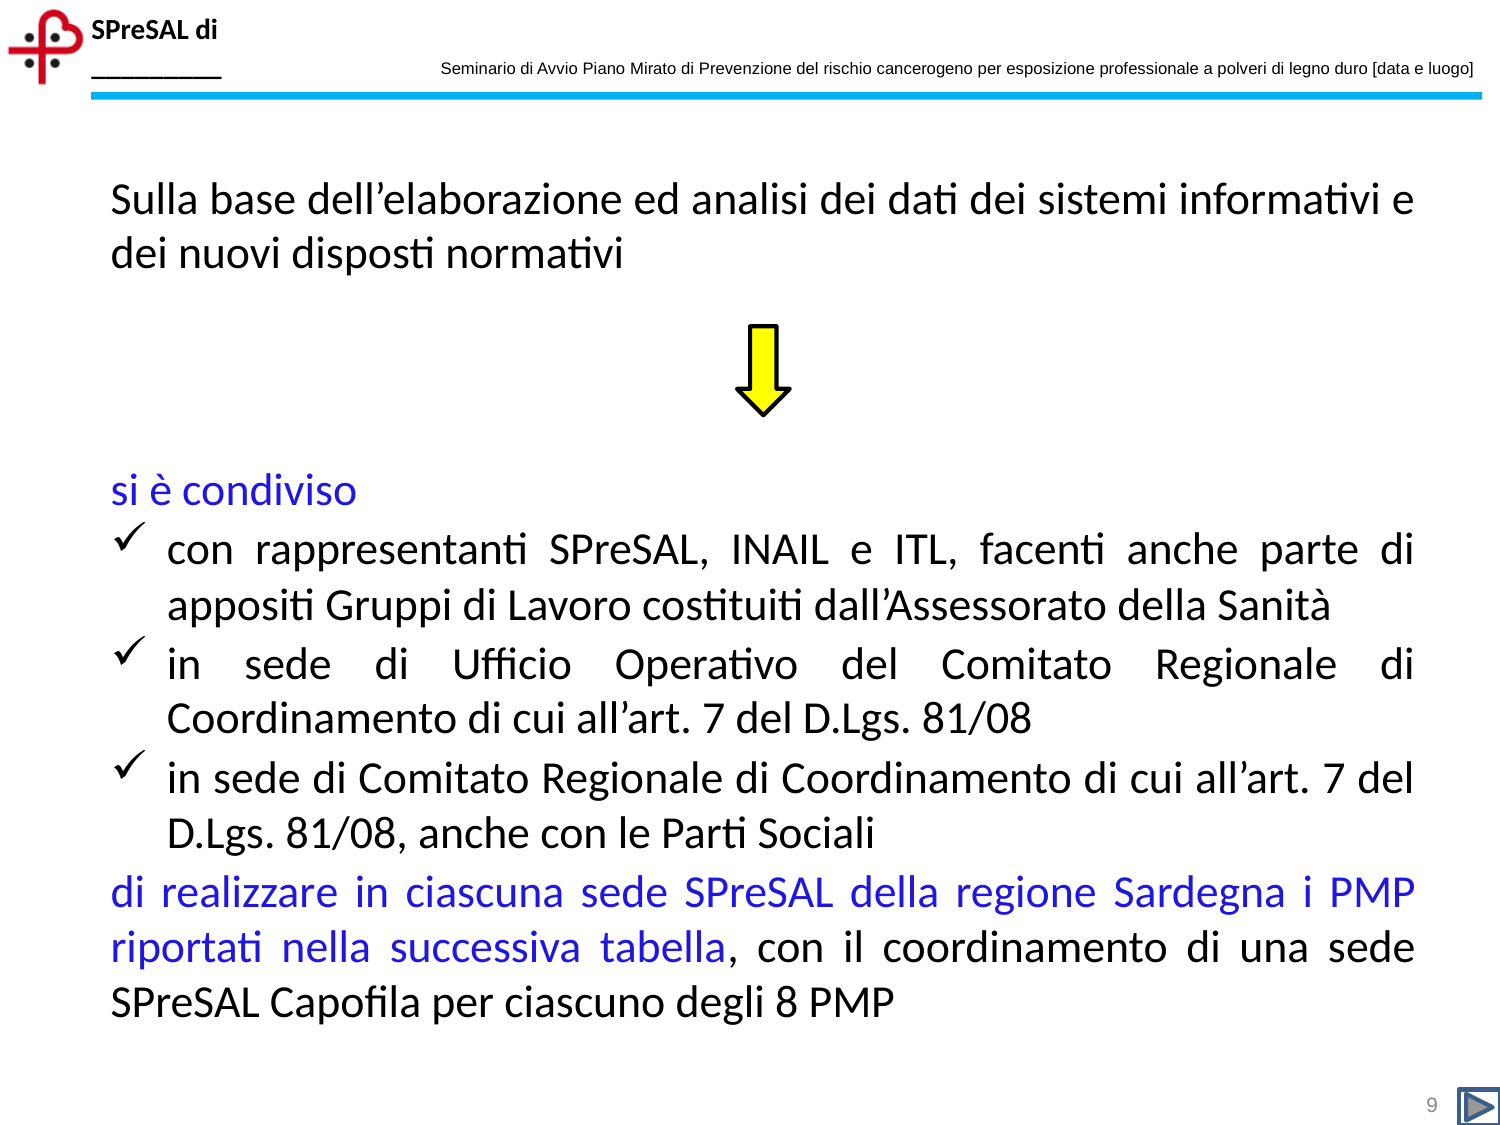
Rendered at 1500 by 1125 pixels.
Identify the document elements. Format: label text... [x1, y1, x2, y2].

text_box Sulla base dell’elaborazione ed analisi dei dati dei sistemi informativi e dei nuovi disposti normativi si è condiviso con rappresentanti SPreSAL, INAIL e ITL, facenti anche parte di appositi Gruppi di Lavoro costituiti dall’Assessorato della Sanità in sede di Ufficio Operativo del Comitato Regionale di Coordinamento di cui all’art. 7 del D.Lgs. 81/08 in sede di Comitato Regionale di Coordinamento di cui all’art. 7 del D.Lgs. 81/08, anche con le Parti Sociali di realizzare in ciascuna sede SPreSAL della regione Sardegna i PMP riportati nella successiva tabella, con il coordinamento di una sede SPreSAL Capofila per ciascuno degli 8 PMP [95, 160, 1431, 1093]
picture [0, 0, 91, 100]
text_box [1457, 1087, 1500, 1125]
text_box [735, 324, 792, 418]
text_box Seminario di Avvio Piano Mirato di Prevenzione del rischio cancerogeno per esposizione professionale a polveri di legno duro [data e luogo] [419, 50, 1498, 85]
text_box [95, 92, 1483, 100]
slide_number 9 [1399, 1082, 1453, 1125]
text_box SPreSAL di _________ [95, 3, 254, 89]
